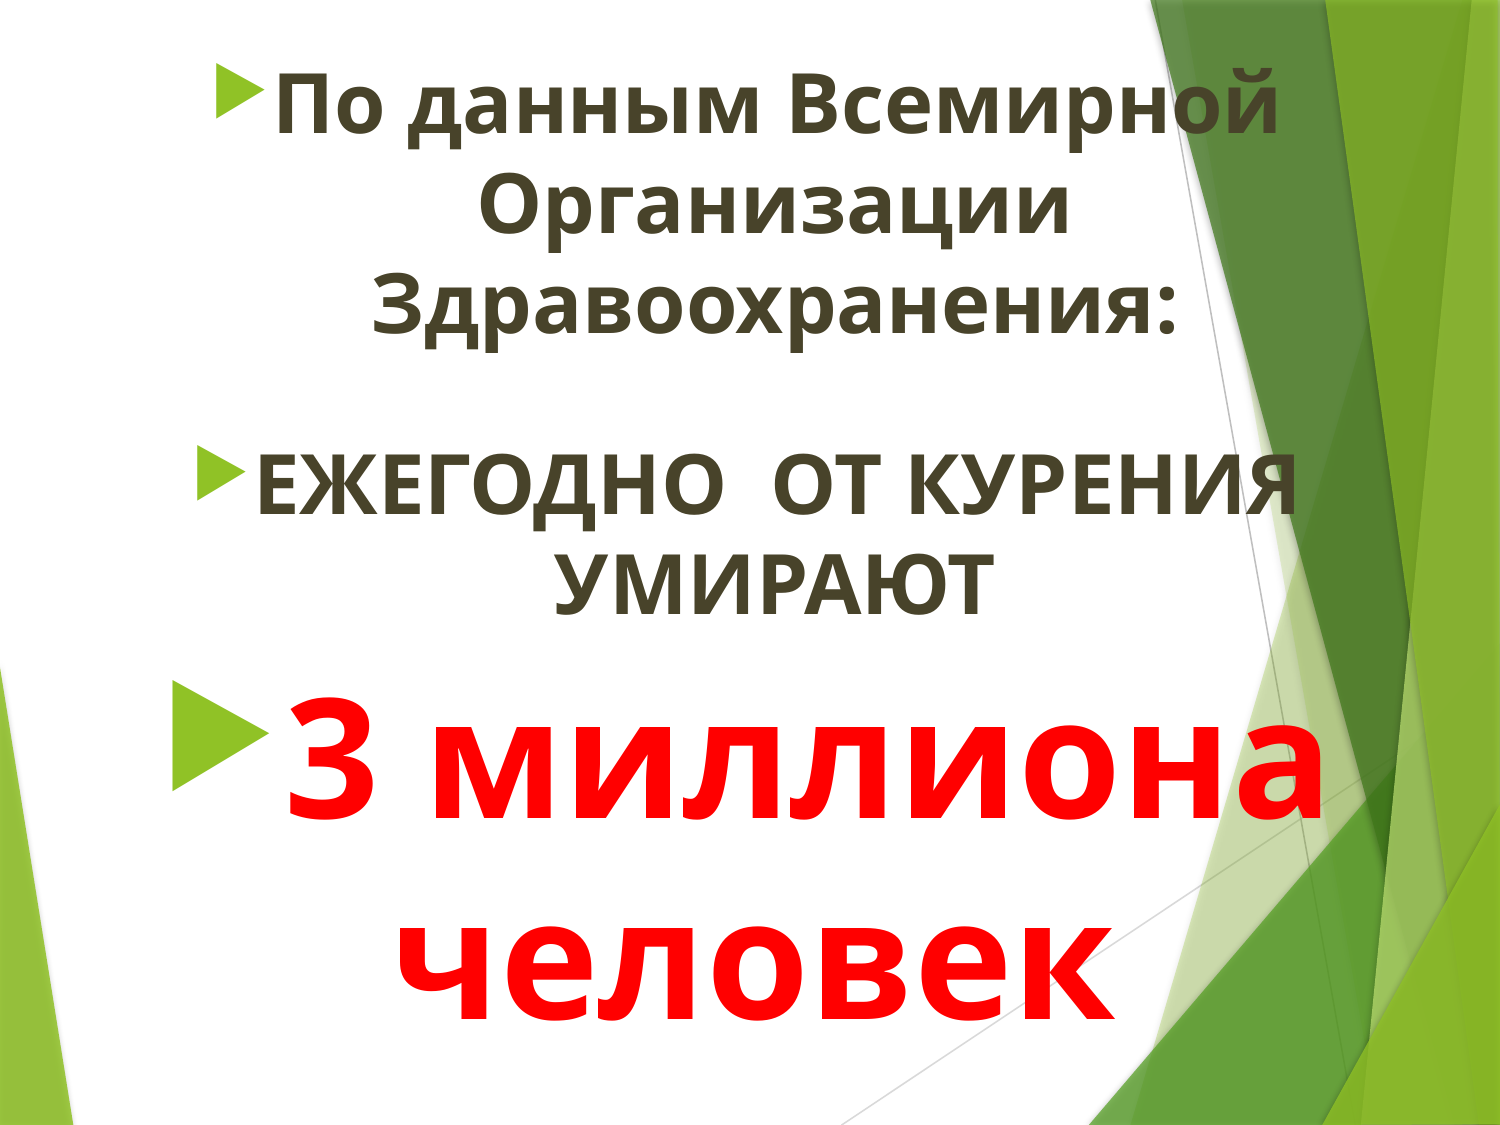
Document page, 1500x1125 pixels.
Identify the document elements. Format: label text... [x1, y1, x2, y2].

list По данным Всемирной Организации Здравоохранения: ЕЖЕГОДНО ОТ КУРЕНИЯ УМИРАЮТ 3 миллиона человек [0, 42, 1495, 1106]
